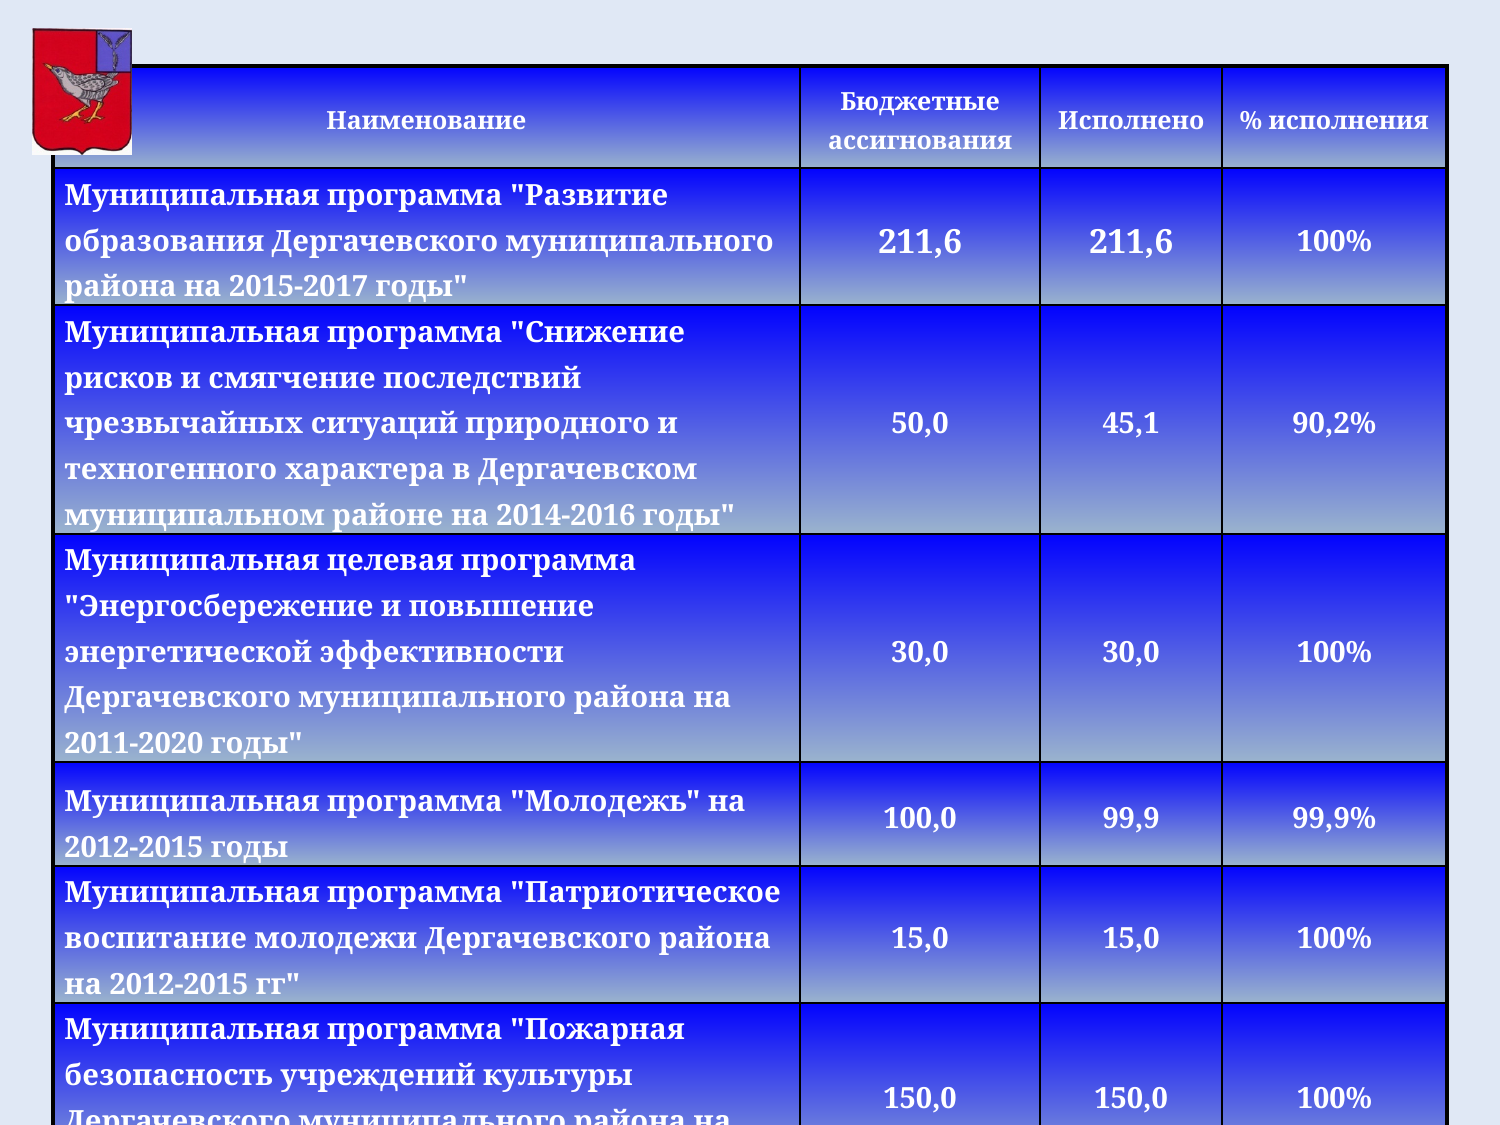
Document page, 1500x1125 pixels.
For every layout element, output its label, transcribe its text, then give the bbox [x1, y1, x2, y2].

table_cell 50,0 [801, 306, 1039, 533]
table_cell Муниципальная программа "Пожарная безопасность учреждений культуры Дергачевского муниципального района на 2015-2017 годы" [55, 1004, 799, 1125]
table_cell Муниципальная программа "Патриотическое воспитание молодежи Дергачевского района на 2012-2015 гг" [55, 867, 799, 1002]
table_cell 100% [1223, 169, 1445, 304]
table_header Наименование [55, 68, 799, 167]
table_header Бюджетные ассигнования [801, 68, 1039, 167]
table_cell 211,6 [801, 169, 1039, 304]
table_cell 100% [1223, 867, 1445, 1002]
table_cell 150,0 [801, 1004, 1039, 1125]
table_cell 211,6 [1041, 169, 1221, 304]
table_cell Муниципальная программа "Снижение рисков и смягчение последствий чрезвычайных ситуаций природного и техногенного характера в Дергачевском муниципальном районе на 2014-2016 годы" [55, 306, 799, 533]
table_cell 15,0 [1041, 867, 1221, 1002]
table_cell 99,9 [1041, 763, 1221, 865]
table_cell 99,9% [1223, 763, 1445, 865]
table_cell 30,0 [1041, 535, 1221, 761]
table_cell Муниципальная целевая программа "Энергосбережение и повышение энергетической эффективности Дергачевского муниципального района на 2011-2020 годы" [55, 535, 799, 761]
table_header % исполнения [1223, 68, 1445, 167]
table_cell 15,0 [801, 867, 1039, 1002]
table_cell 100% [1223, 1004, 1445, 1125]
picture [32, 28, 132, 156]
table_cell 90,2% [1223, 306, 1445, 533]
table_cell Муниципальная программа "Развитие образования Дергачевского муниципального района на 2015-2017 годы" [55, 169, 799, 304]
table_cell 30,0 [801, 535, 1039, 761]
table_cell 100,0 [801, 763, 1039, 865]
table_cell 150,0 [1041, 1004, 1221, 1125]
table_cell Муниципальная программа "Молодежь" на 2012-2015 годы [55, 763, 799, 865]
table_header Исполнено [1041, 68, 1221, 167]
table_cell 100% [1223, 535, 1445, 761]
table_cell 45,1 [1041, 306, 1221, 533]
